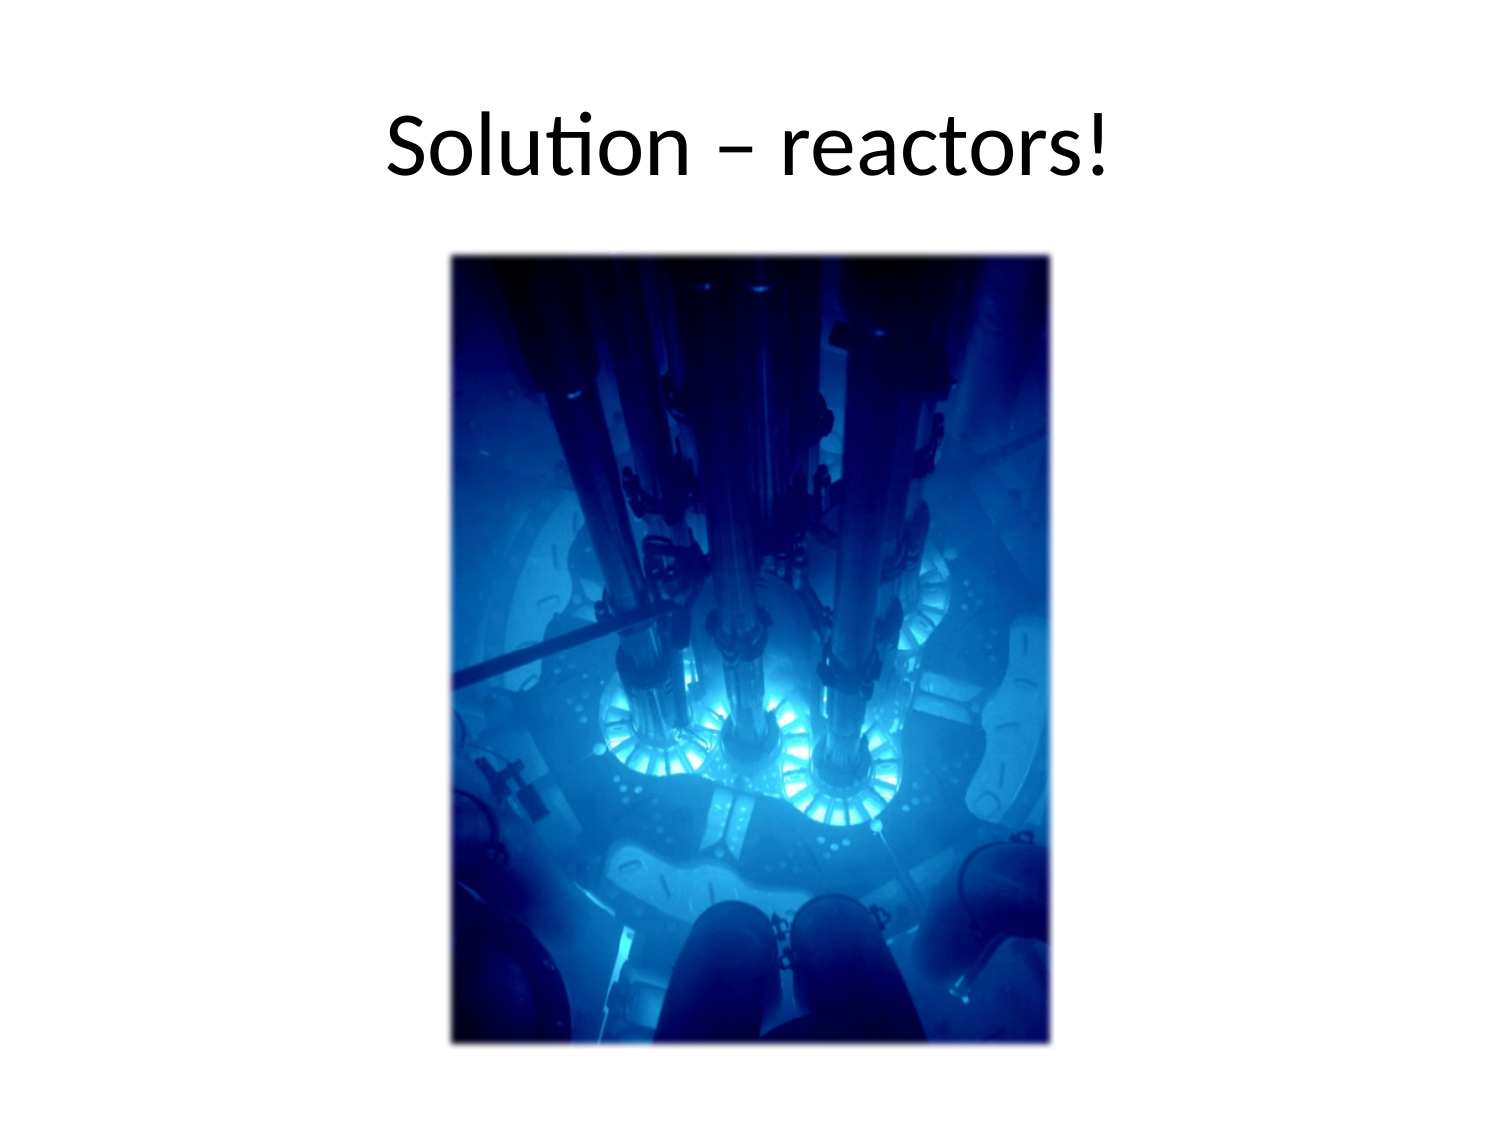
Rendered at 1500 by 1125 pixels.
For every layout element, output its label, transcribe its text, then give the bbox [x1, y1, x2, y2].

title Solution – reactors! [75, 45, 1425, 233]
picture [445, 249, 1055, 1051]
